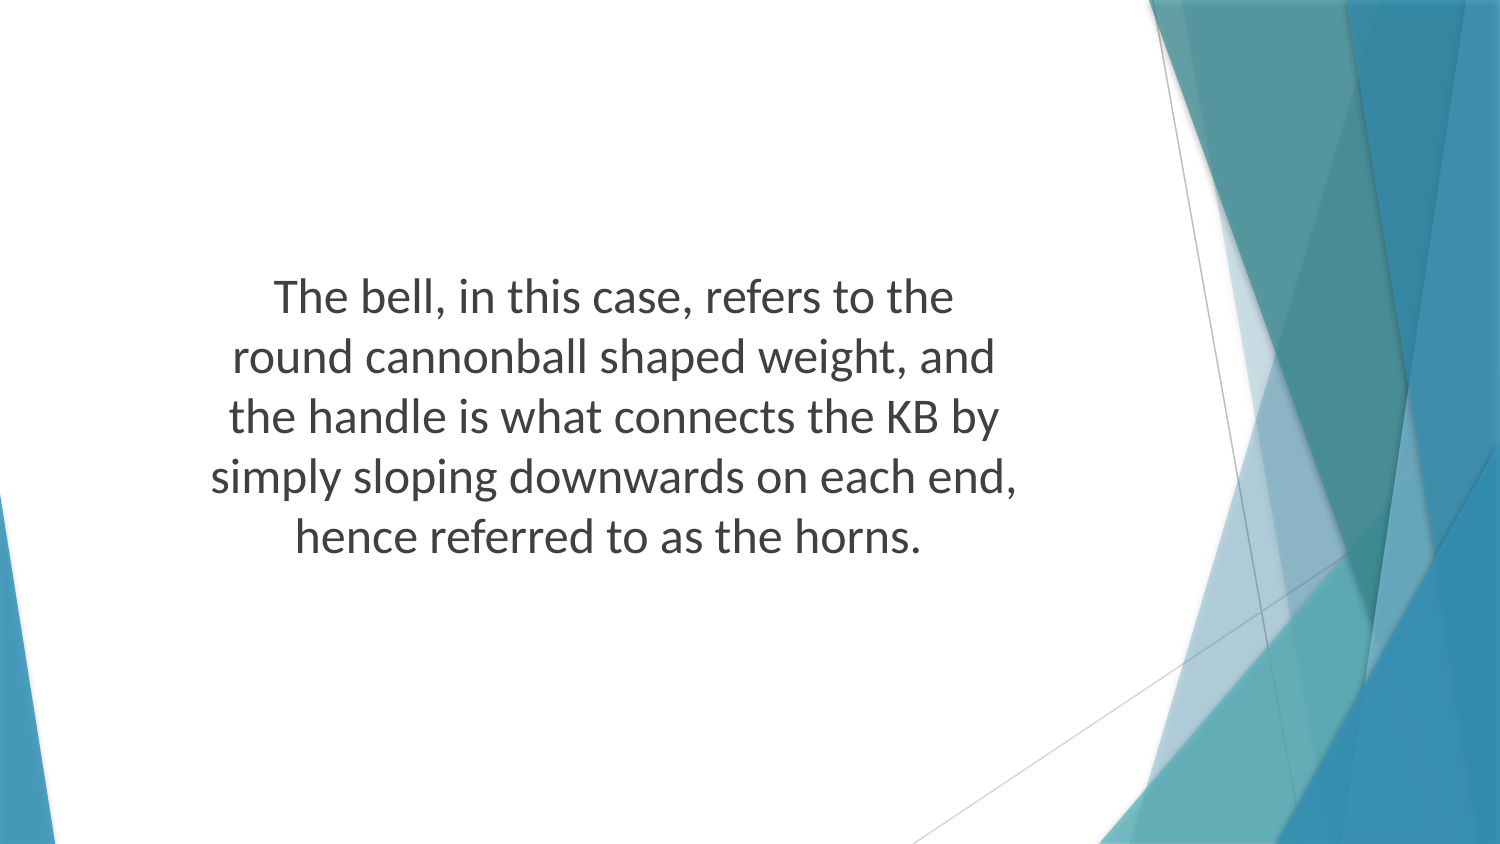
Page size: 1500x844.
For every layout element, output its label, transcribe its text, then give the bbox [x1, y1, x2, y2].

list The bell, in this case, refers to the round cannonball shaped weight, and the handle is what connects the KB by simply sloping downwards on each end, hence referred to as the horns. [194, 256, 1034, 611]
